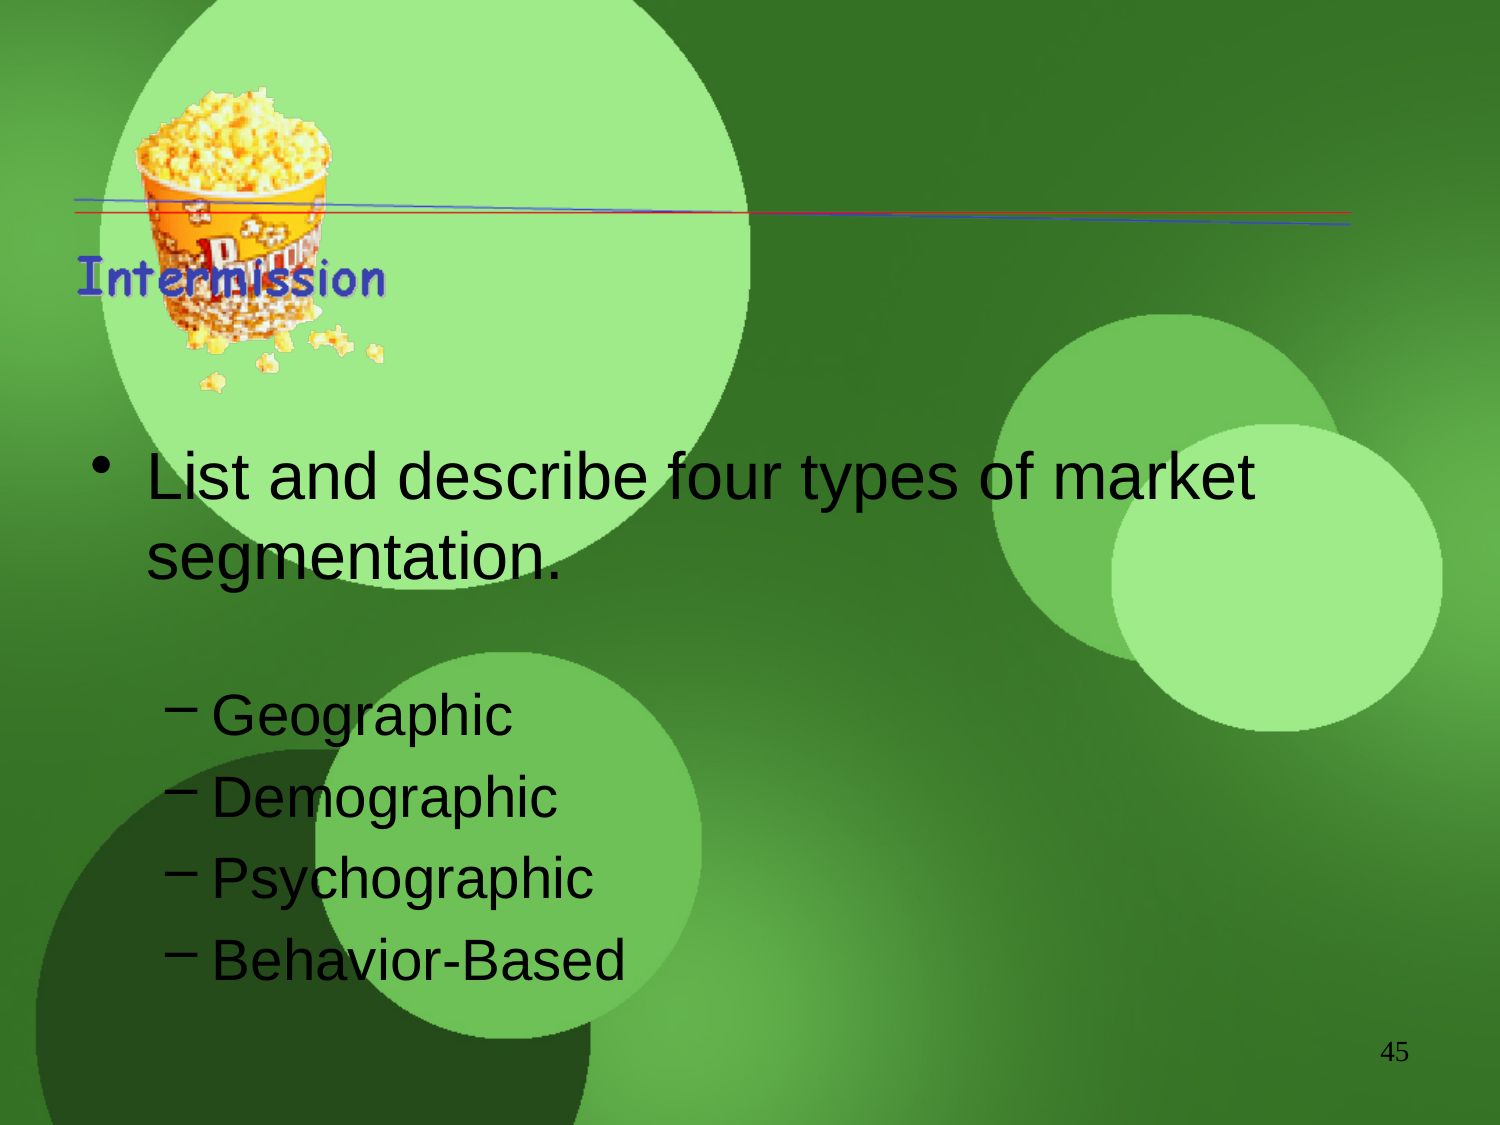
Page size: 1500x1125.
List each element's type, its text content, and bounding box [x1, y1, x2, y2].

list List and describe four types of market segmentation. Geographic Demographic Psychographic Behavior-Based [74, 424, 1388, 1063]
slide_number 45 [1074, 1024, 1426, 1103]
picture [0, 0, 1500, 1125]
